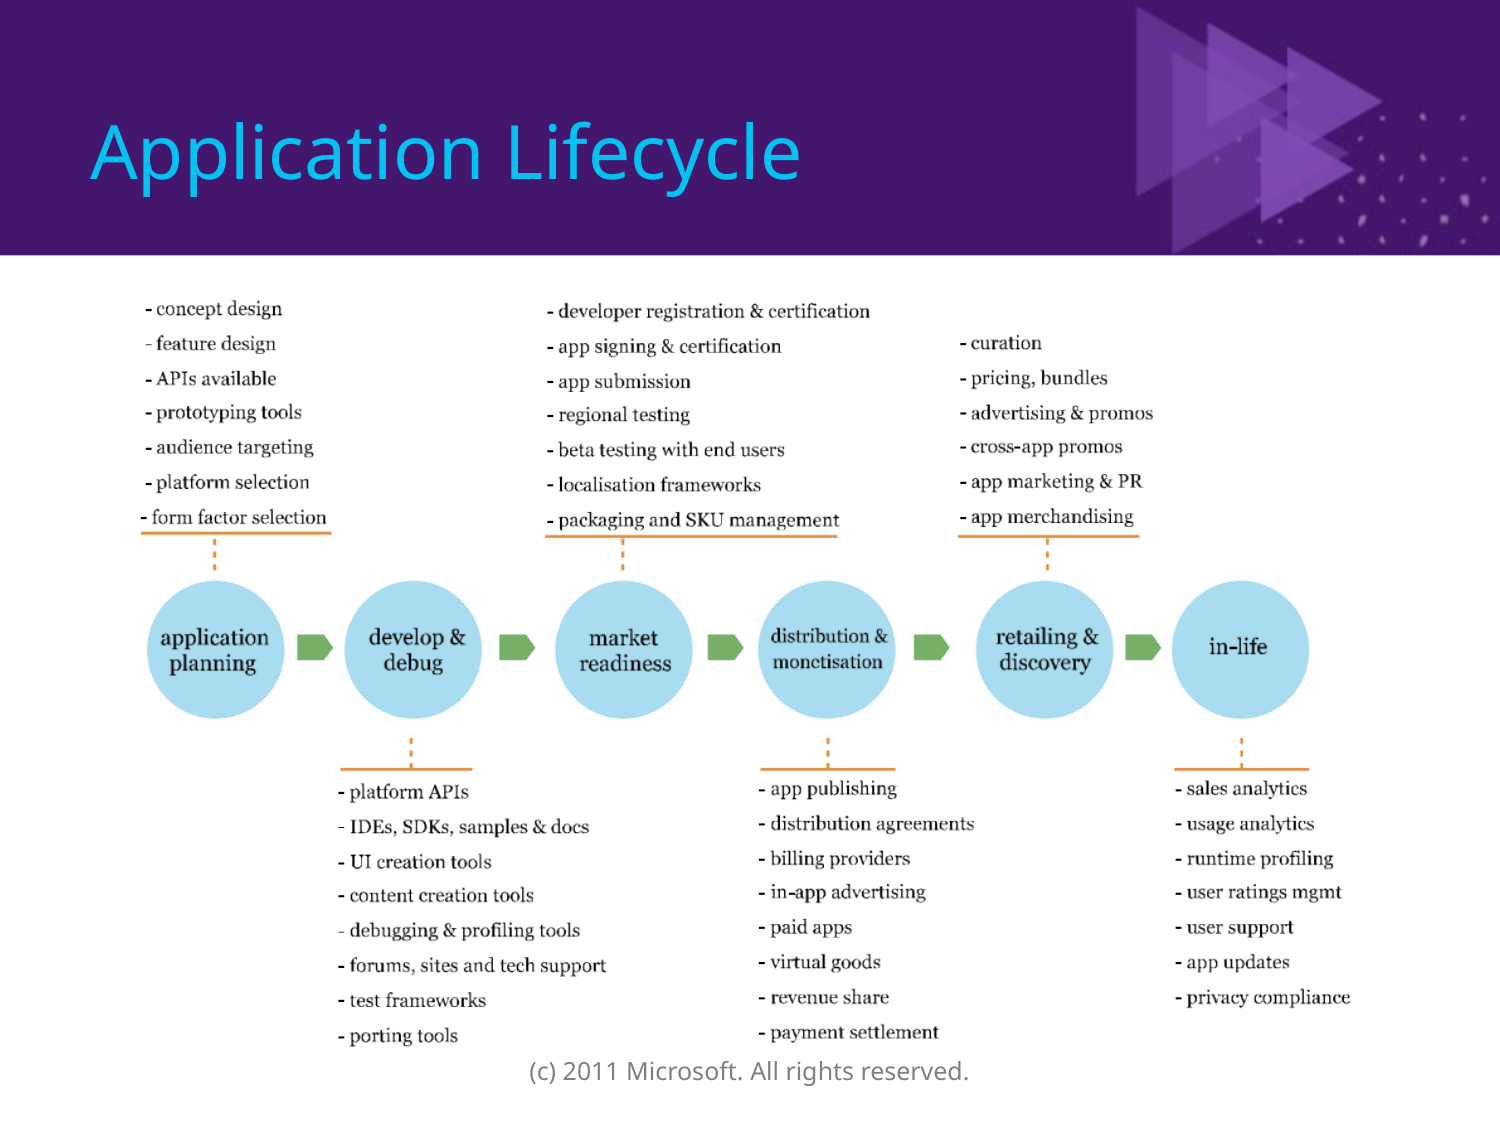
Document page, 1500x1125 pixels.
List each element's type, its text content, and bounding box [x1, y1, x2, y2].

title Application Lifecycle [75, 56, 1425, 244]
footer (c) 2011 Microsoft. All rights reserved. [512, 1066, 988, 1103]
picture [117, 279, 1383, 1059]
picture [0, 0, 1500, 255]
